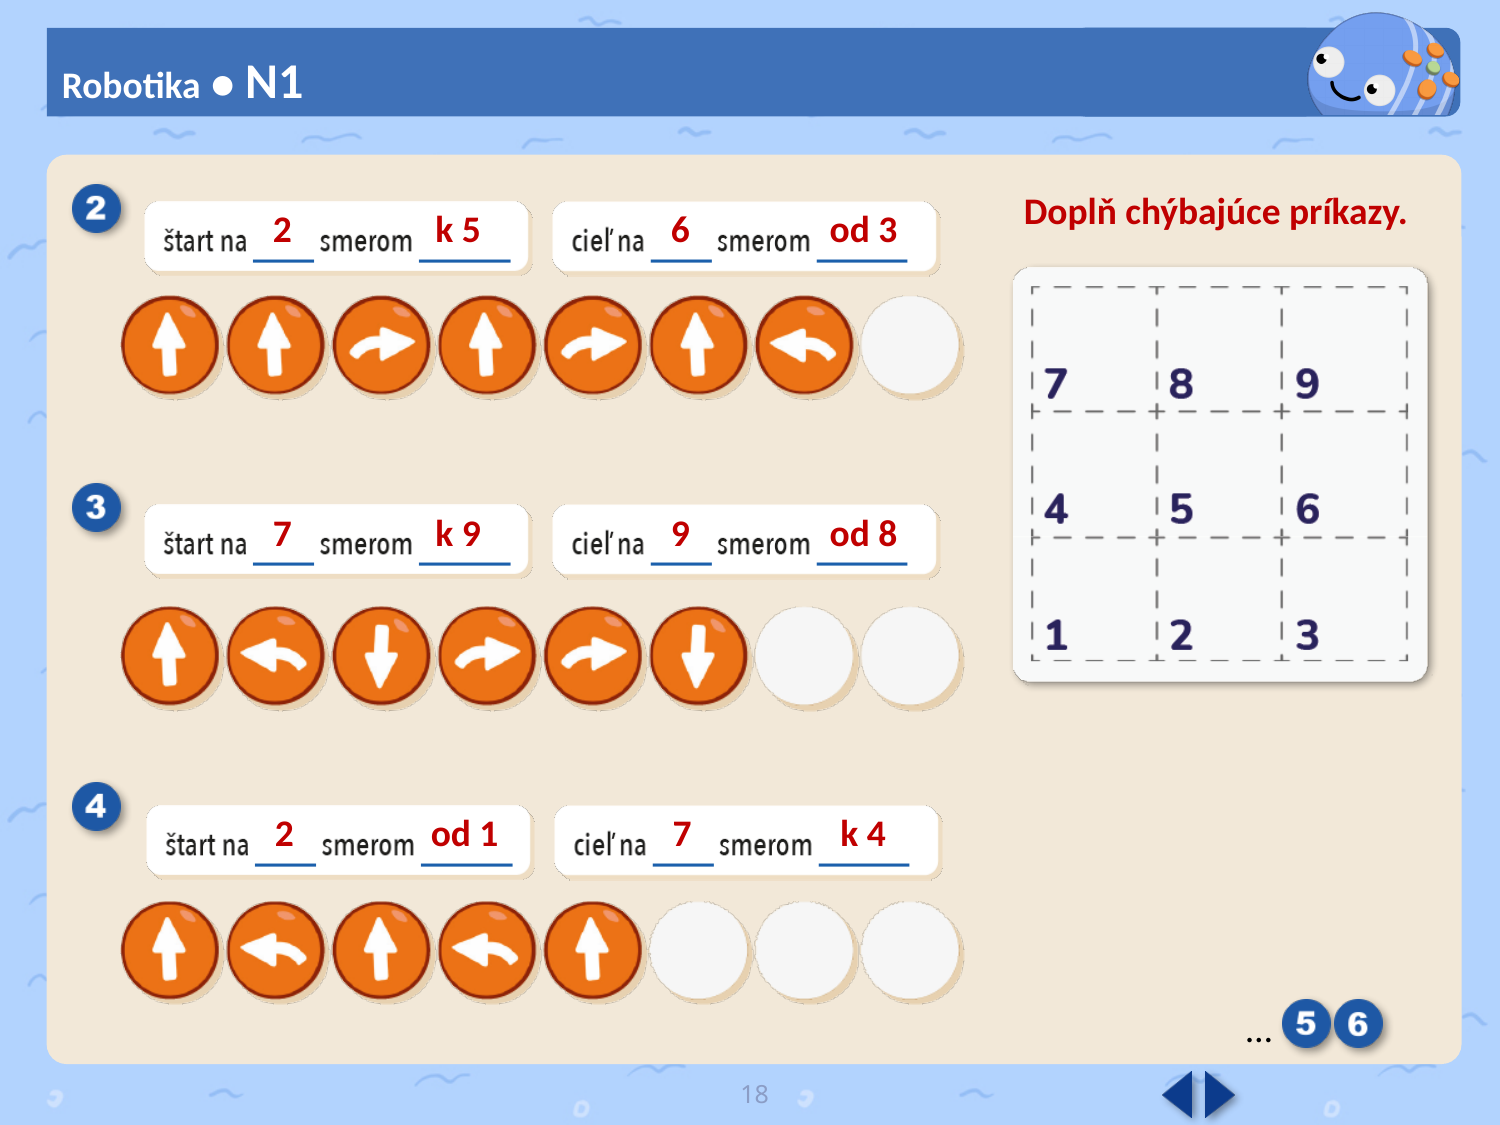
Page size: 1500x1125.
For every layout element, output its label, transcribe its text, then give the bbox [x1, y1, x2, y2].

picture [1013, 267, 1433, 687]
title Robotika ● N1 [46, 27, 1307, 117]
slide_number 18 [718, 1065, 792, 1125]
picture [120, 901, 965, 1005]
picture [1282, 999, 1331, 1048]
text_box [144, 501, 941, 580]
picture [0, 0, 1500, 1125]
picture [72, 782, 121, 831]
picture [120, 295, 965, 401]
picture [72, 184, 121, 233]
picture [120, 606, 965, 712]
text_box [144, 198, 941, 277]
text_box [45, 153, 1463, 1066]
text_box Doplň chýbajúce príkazy. [1008, 183, 1467, 237]
picture [1334, 999, 1383, 1048]
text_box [146, 802, 947, 881]
picture [72, 483, 121, 532]
text_box … [1231, 997, 1450, 1057]
